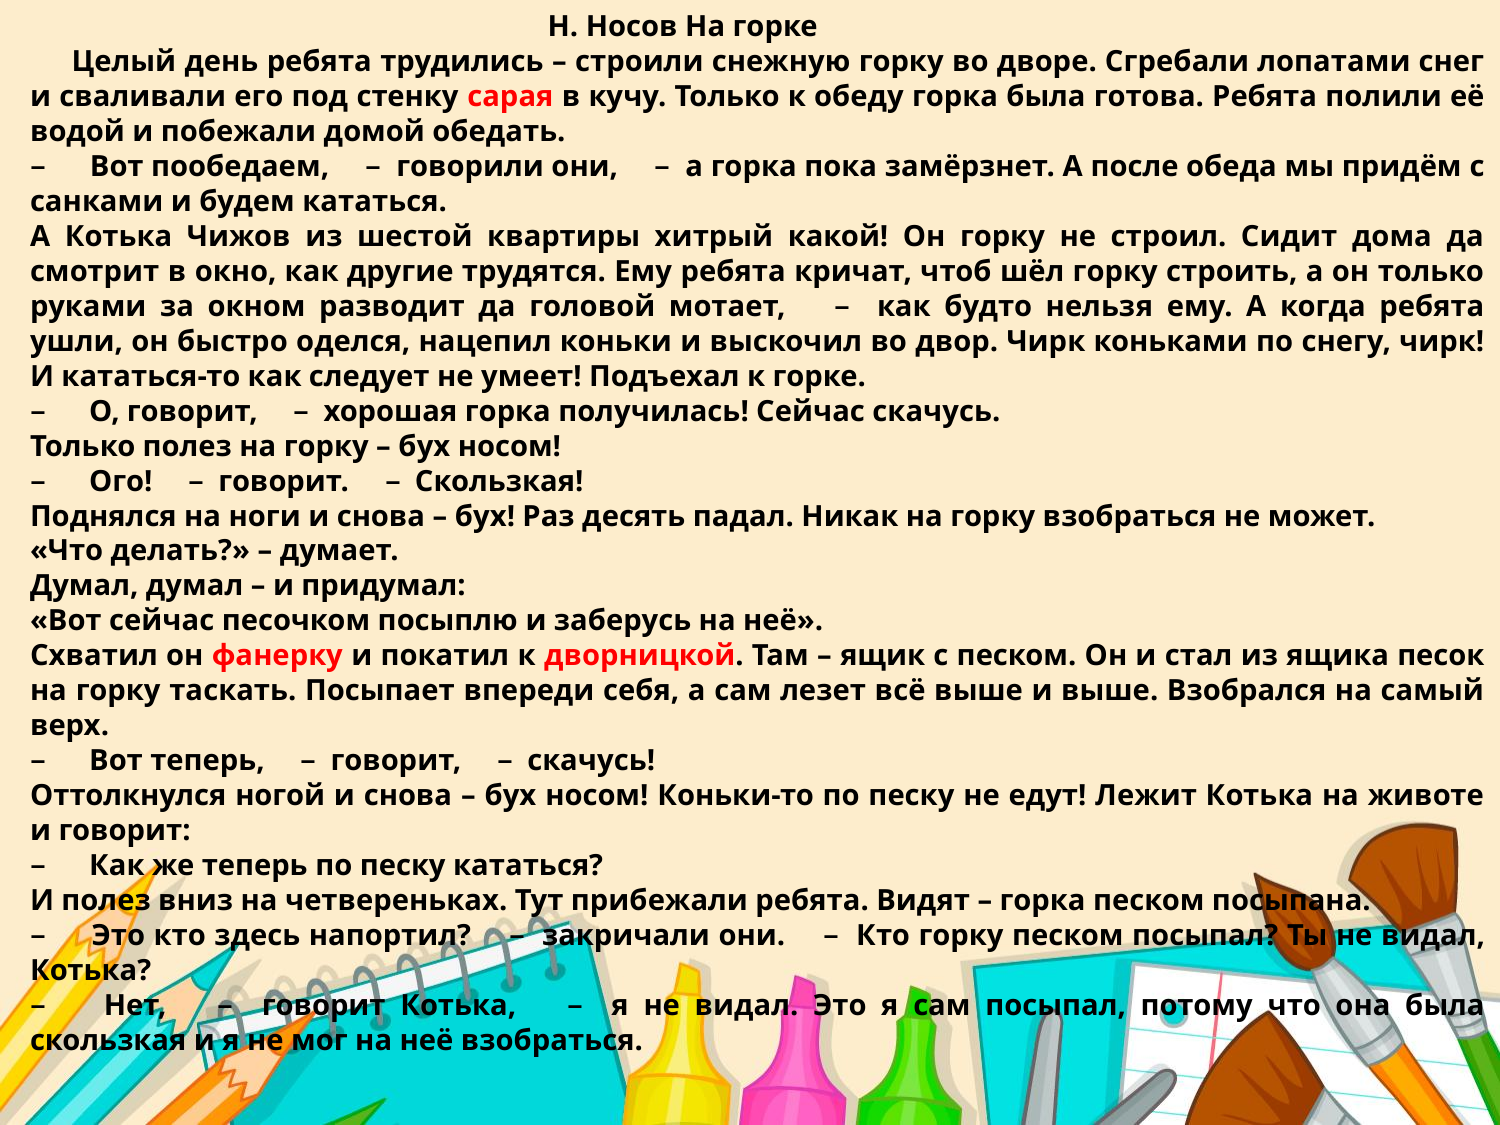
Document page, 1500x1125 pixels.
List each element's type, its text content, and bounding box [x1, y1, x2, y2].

text_box Н. Носов На горке Целый день ребята трудились – строили снежную горку во дворе. Сгребали лопатами снег и сваливали его под стенку сарая в кучу. Только к обеду горка была готова. Ребята полили её водой и побежали домой обедать. – Вот пообедаем, – говорили они, – а горка пока замёрзнет. А после обеда мы придём с санками и будем кататься. А Котька Чижов из шестой квартиры хитрый какой! Он горку не строил. Сидит дома да смотрит в окно, как другие трудятся. Ему ребята кричат, чтоб шёл горку строить, а он только руками за окном разводит да головой мотает, – как будто нельзя ему. А когда ребята ушли, он быстро оделся, нацепил коньки и выскочил во двор. Чирк коньками по снегу, чирк! И кататься-то как следует не умеет! Подъехал к горке. – О, говорит, – хорошая горка получилась! Сейчас скачусь. Только полез на горку – бух носом! – Ого! – говорит. – Скользкая! Поднялся на ноги и снова – бух! Раз десять падал. Никак на горку взобраться не может. «Что делать?» – думает. Думал, думал – и придумал: «Вот сейчас песочком посыплю и заберусь на неё». Схватил он фанерку и покатил к дворницкой. Там – ящик с песком. Он и стал из ящика песок на горку таскать. Посыпает впереди себя, а сам лезет всё выше и выше. Взобрался на самый верх. – Вот теперь, – говорит, – скачусь! Оттолкнулся ногой и снова – бух носом! Коньки-то по песку не едут! Лежит Котька на животе и говорит: – Как же теперь по песку кататься? И полез вниз на четвереньках. Тут прибежали ребята. Видят – горка песком посыпана. – Это кто здесь напортил? – закричали они. – Кто горку песком посыпал? Ты не видал, Котька? – Нет, – говорит Котька, – я не видал. Это я сам посыпал, потому что она была скользкая и я не мог на неё взобраться. [15, 0, 1500, 1064]
picture [0, 0, 1500, 1125]
